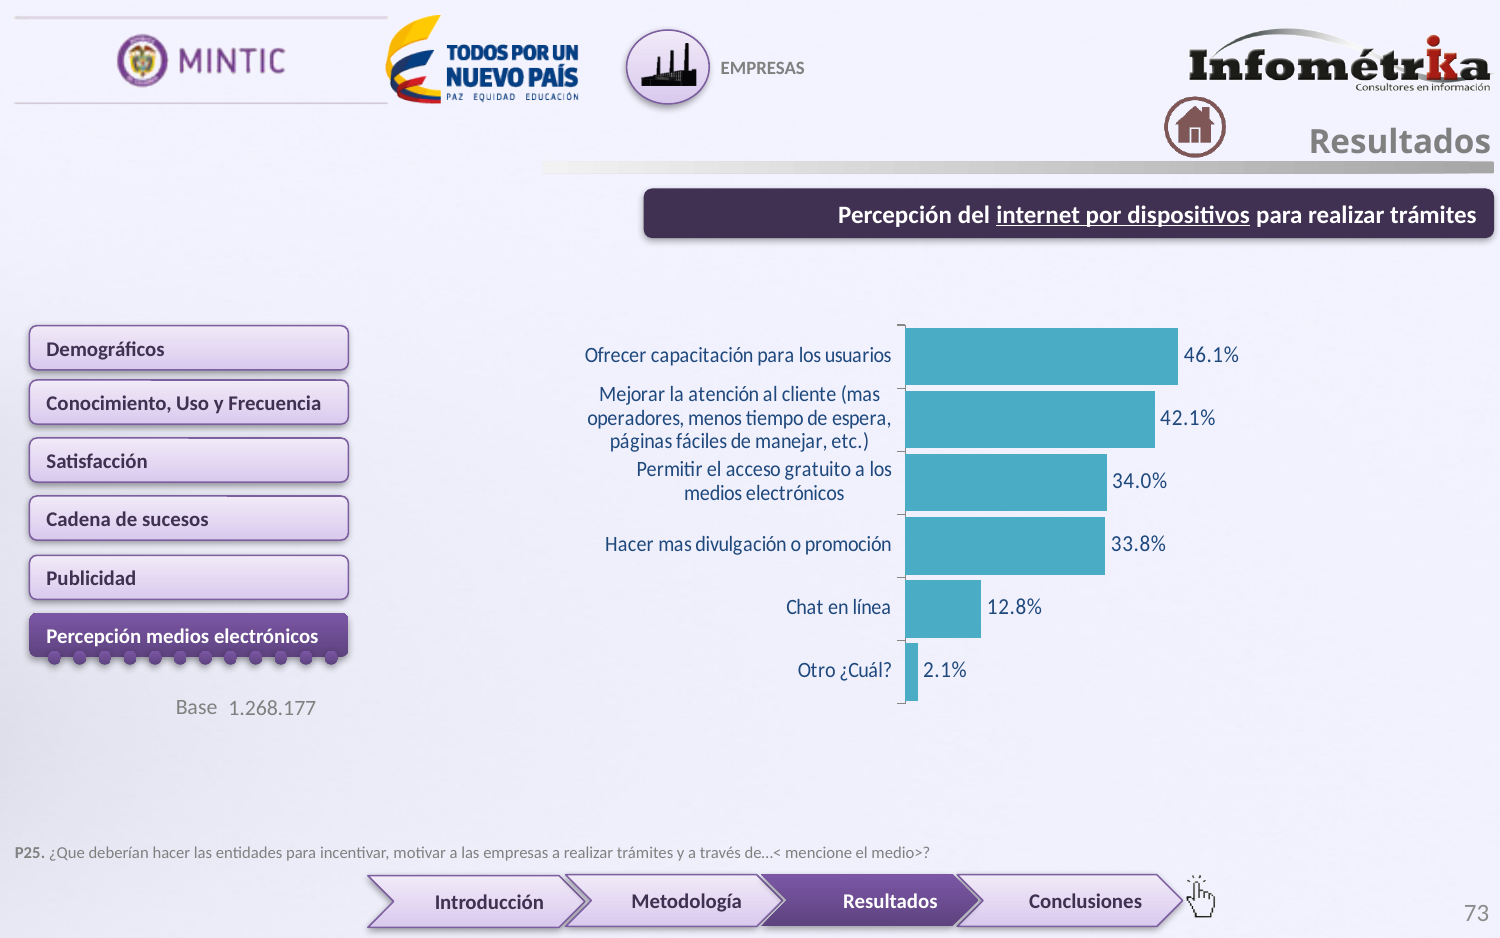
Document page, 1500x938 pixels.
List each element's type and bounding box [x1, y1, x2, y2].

text_box [160, 685, 332, 727]
text_box [28, 437, 350, 483]
picture [0, 0, 1500, 938]
text_box [367, 873, 1218, 928]
text_box [28, 495, 350, 541]
text_box [28, 554, 350, 601]
text_box [28, 324, 350, 371]
text_box [626, 29, 821, 105]
text_box [1128, 113, 1500, 168]
slide_number [1154, 886, 1500, 936]
text_box [29, 612, 349, 665]
chart [584, 301, 1241, 727]
text_box [28, 379, 350, 425]
text_box [643, 188, 1495, 239]
text_box [0, 834, 1332, 870]
